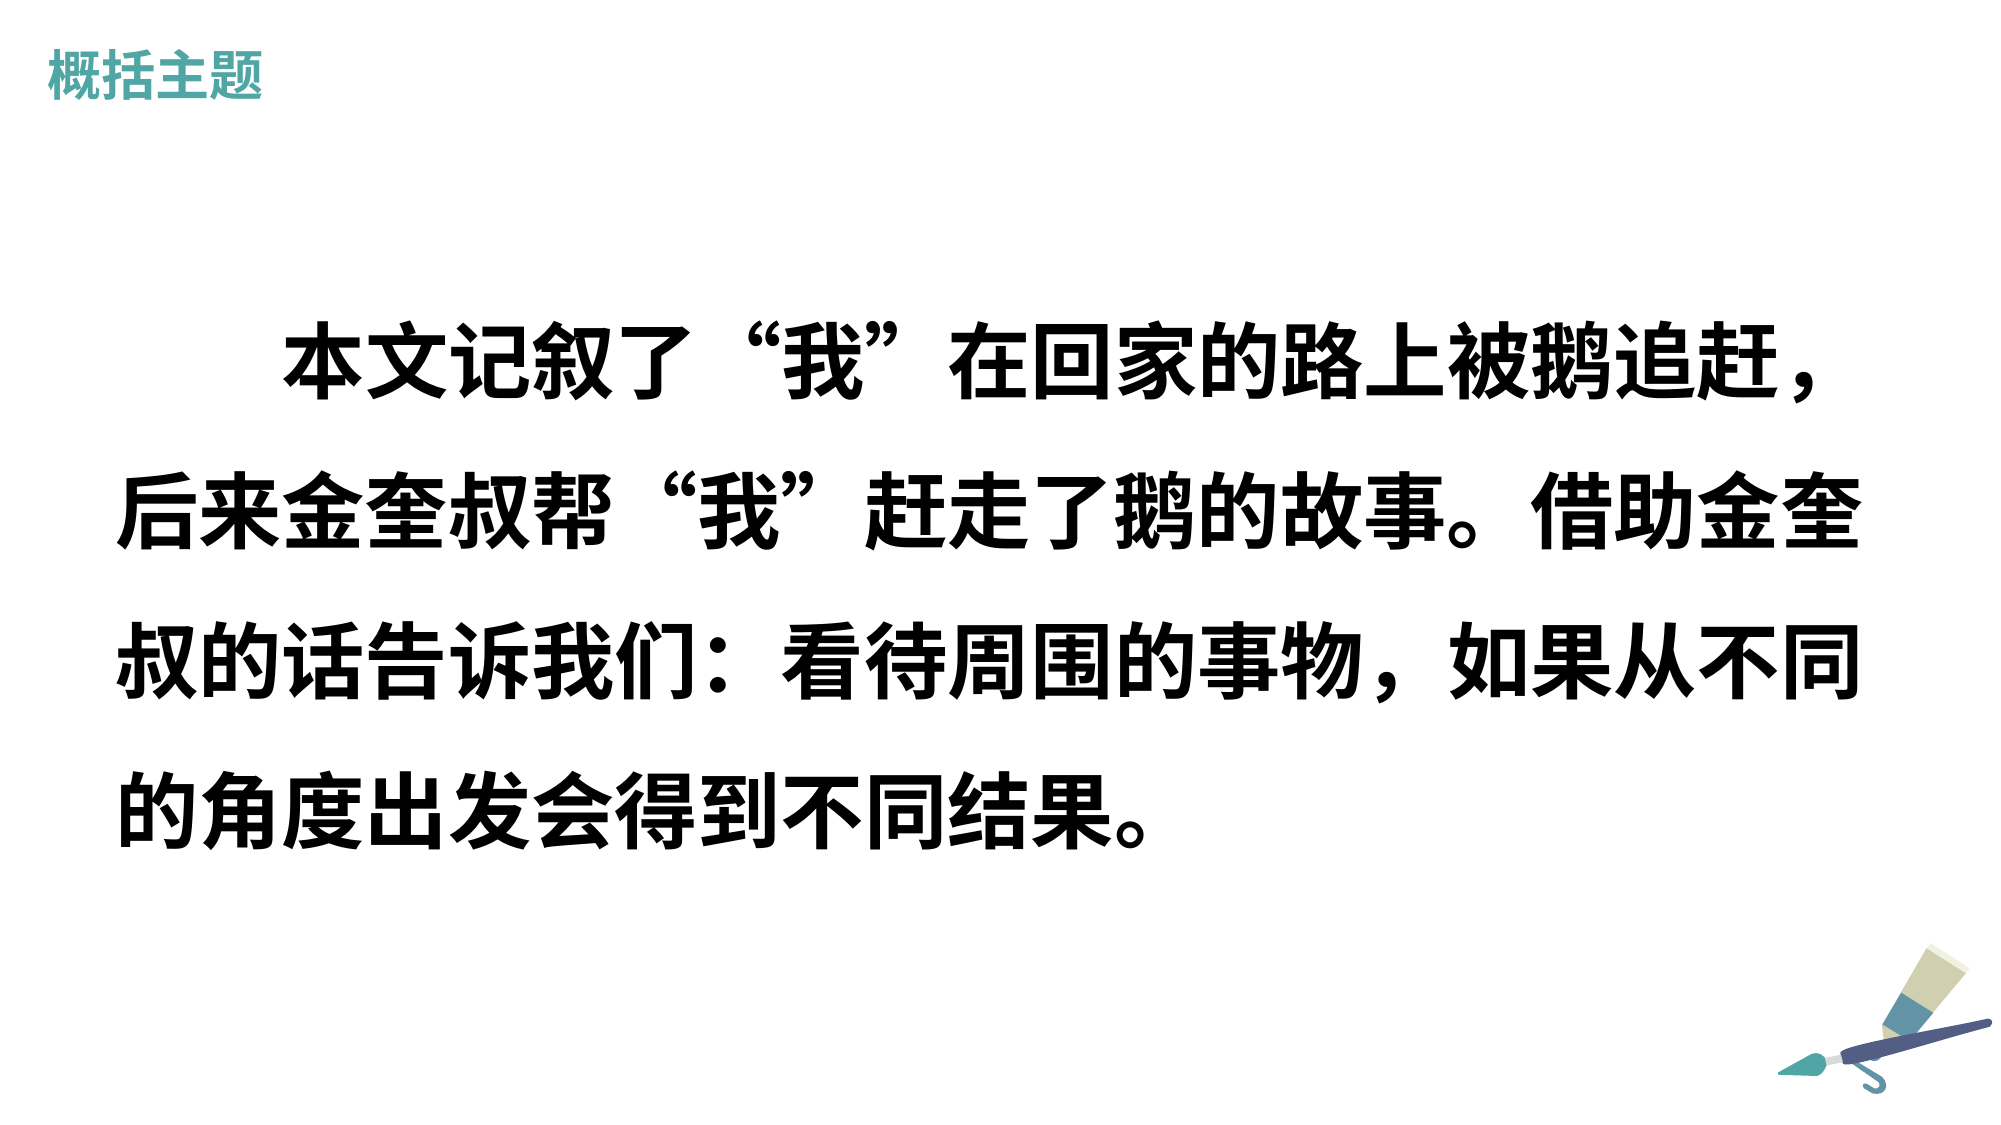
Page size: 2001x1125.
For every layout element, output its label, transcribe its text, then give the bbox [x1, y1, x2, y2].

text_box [1811, 945, 1974, 1125]
text_box 概括主题 [32, 33, 347, 114]
text_box 本文记叙了“我”在回家的路上被鹅追赶，后来金奎叔帮“我”赶走了鹅的故事。借助金奎叔的话告诉我们：看待周围的事物，如果从不同的角度出发会得到不同结果。 [103, 253, 1896, 865]
